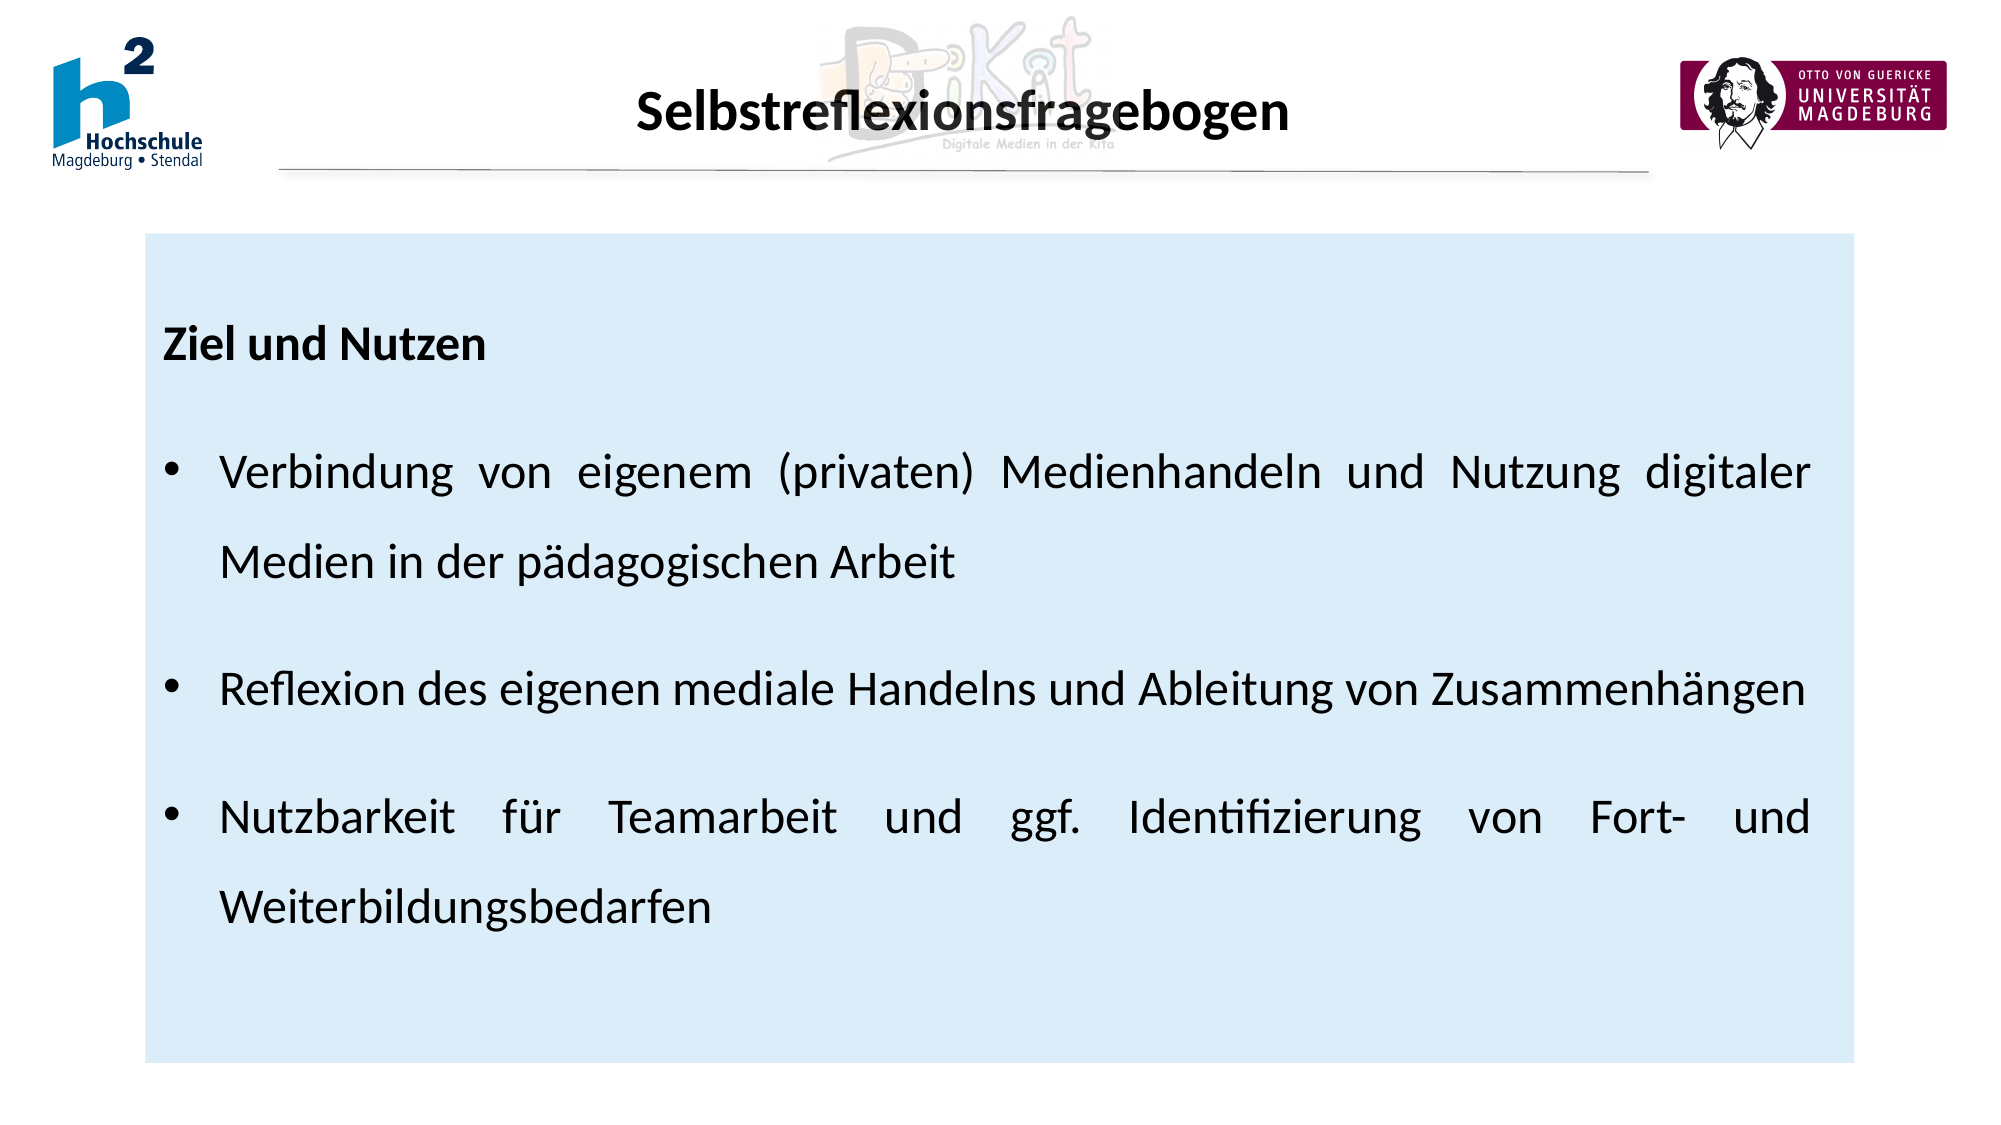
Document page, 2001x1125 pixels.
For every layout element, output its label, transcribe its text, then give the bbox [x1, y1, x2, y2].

text_box Selbstreflexionsfragebogen [1122, 65, 1649, 150]
picture [53, 37, 202, 170]
text_box Selbstreflexionsfragebogen [278, 65, 811, 150]
picture [816, 14, 1119, 170]
text_box [142, 233, 1868, 1063]
picture [1680, 57, 1947, 150]
